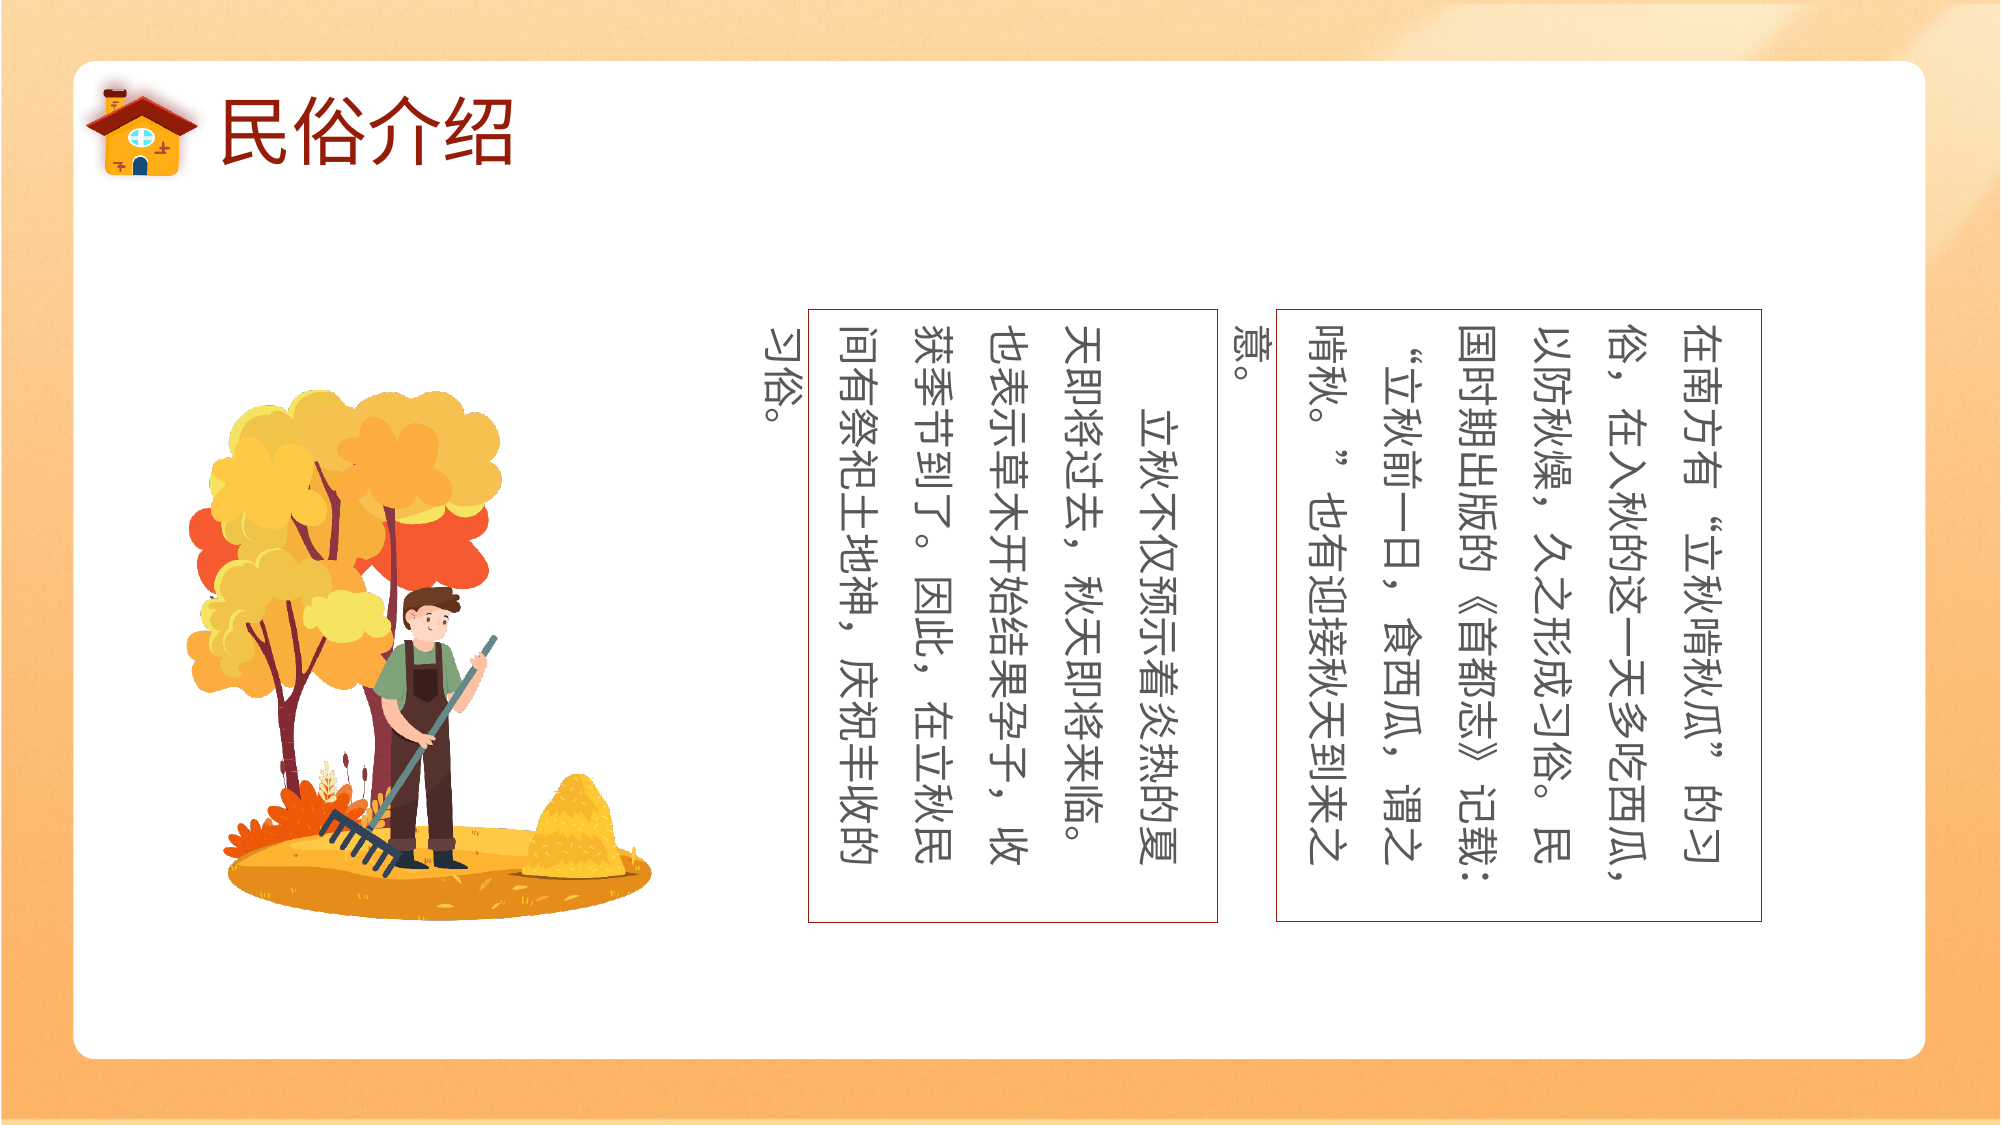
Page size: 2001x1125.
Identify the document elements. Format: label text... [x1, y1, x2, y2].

text_box 民俗介绍 [203, 77, 571, 183]
picture [1, 0, 2001, 1125]
text_box 在南方有“立秋啃秋瓜”的习俗，在入秋的这一天多吃西瓜，以防秋燥，久之形成习俗。民国时期出版的《首都志》记载：“立秋前一日，食西瓜，谓之啃秋。”也有迎接秋天到来之意。 [1276, 309, 1762, 922]
text_box 立秋不仅预示着炎热的夏天即将过去，秋天即将来临。也表示草木开始结果孕子，收获季节到了。因此，在立秋民间有祭祀土地神，庆祝丰收的习俗。 [808, 309, 1218, 923]
